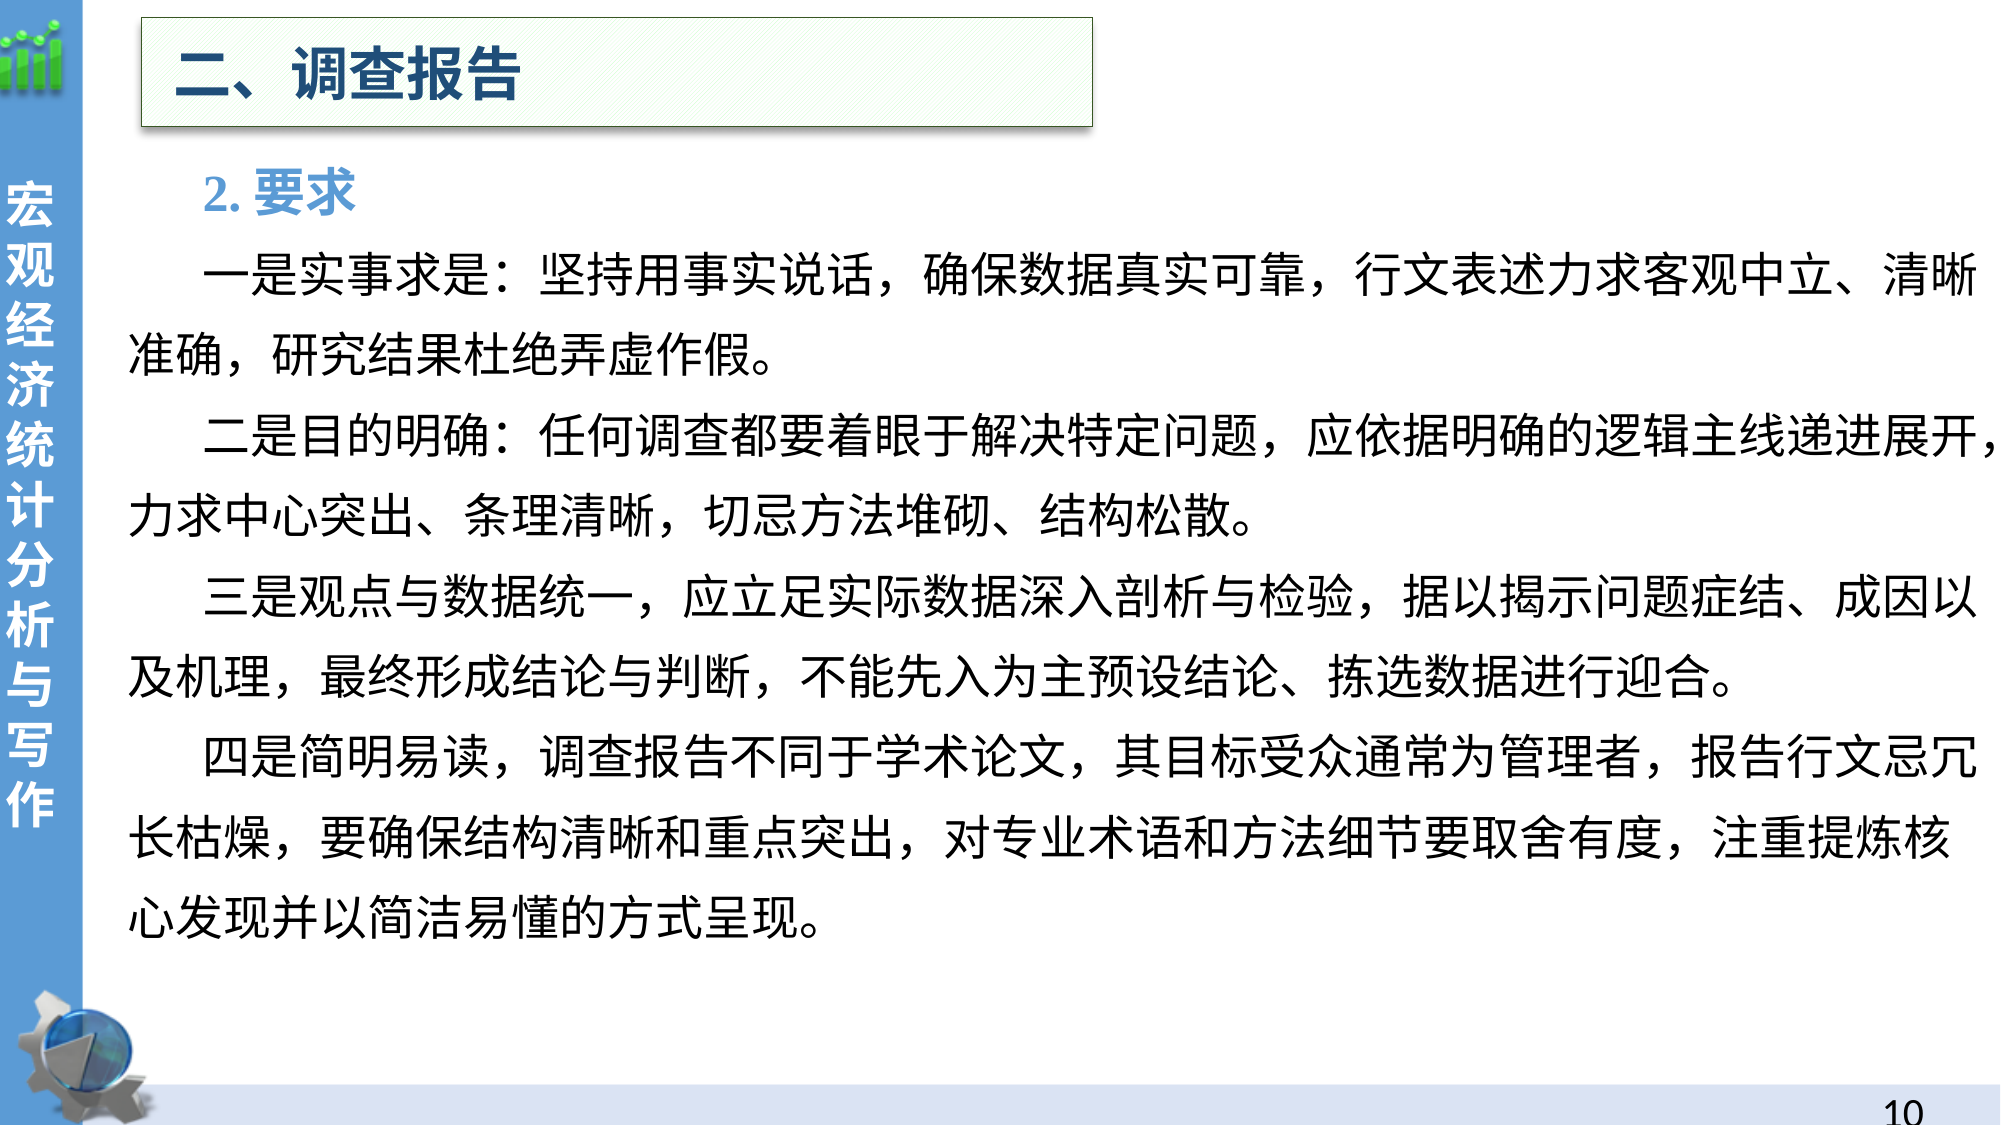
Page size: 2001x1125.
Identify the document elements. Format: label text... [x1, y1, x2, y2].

picture [0, 0, 2001, 1125]
slide_number 9 [1786, 1085, 1940, 1125]
list 2.要求 一是实事求是：坚持用事实说话，确保数据真实可靠，行文表述力求客观中立、清晰准确，研究结果杜绝弄虚作假。 二是目的明确：任何调查都要着眼于解决特定问题，应依据明确的逻辑主线递进展开，力求中心突出、条理清晰，切忌方法堆砌、结构松散。 三是观点与数据统一，应立足实际数据深入剖析与检验，据以揭示问题症结、成因以及机理，最终形成结论与判断，不能先入为主预设结论、拣选数据进行迎合。 四是简明易读，调查报告不同于学术论文，其目标受众通常为管理者，报告行文忌冗长枯燥，要确保结构清晰和重点突出，对专业术语和方法细节要取舍有度，注重提炼核心发现并以简洁易懂的方式呈现。 [112, 126, 2000, 1085]
text_box 二、调查报告 [141, 17, 1093, 127]
